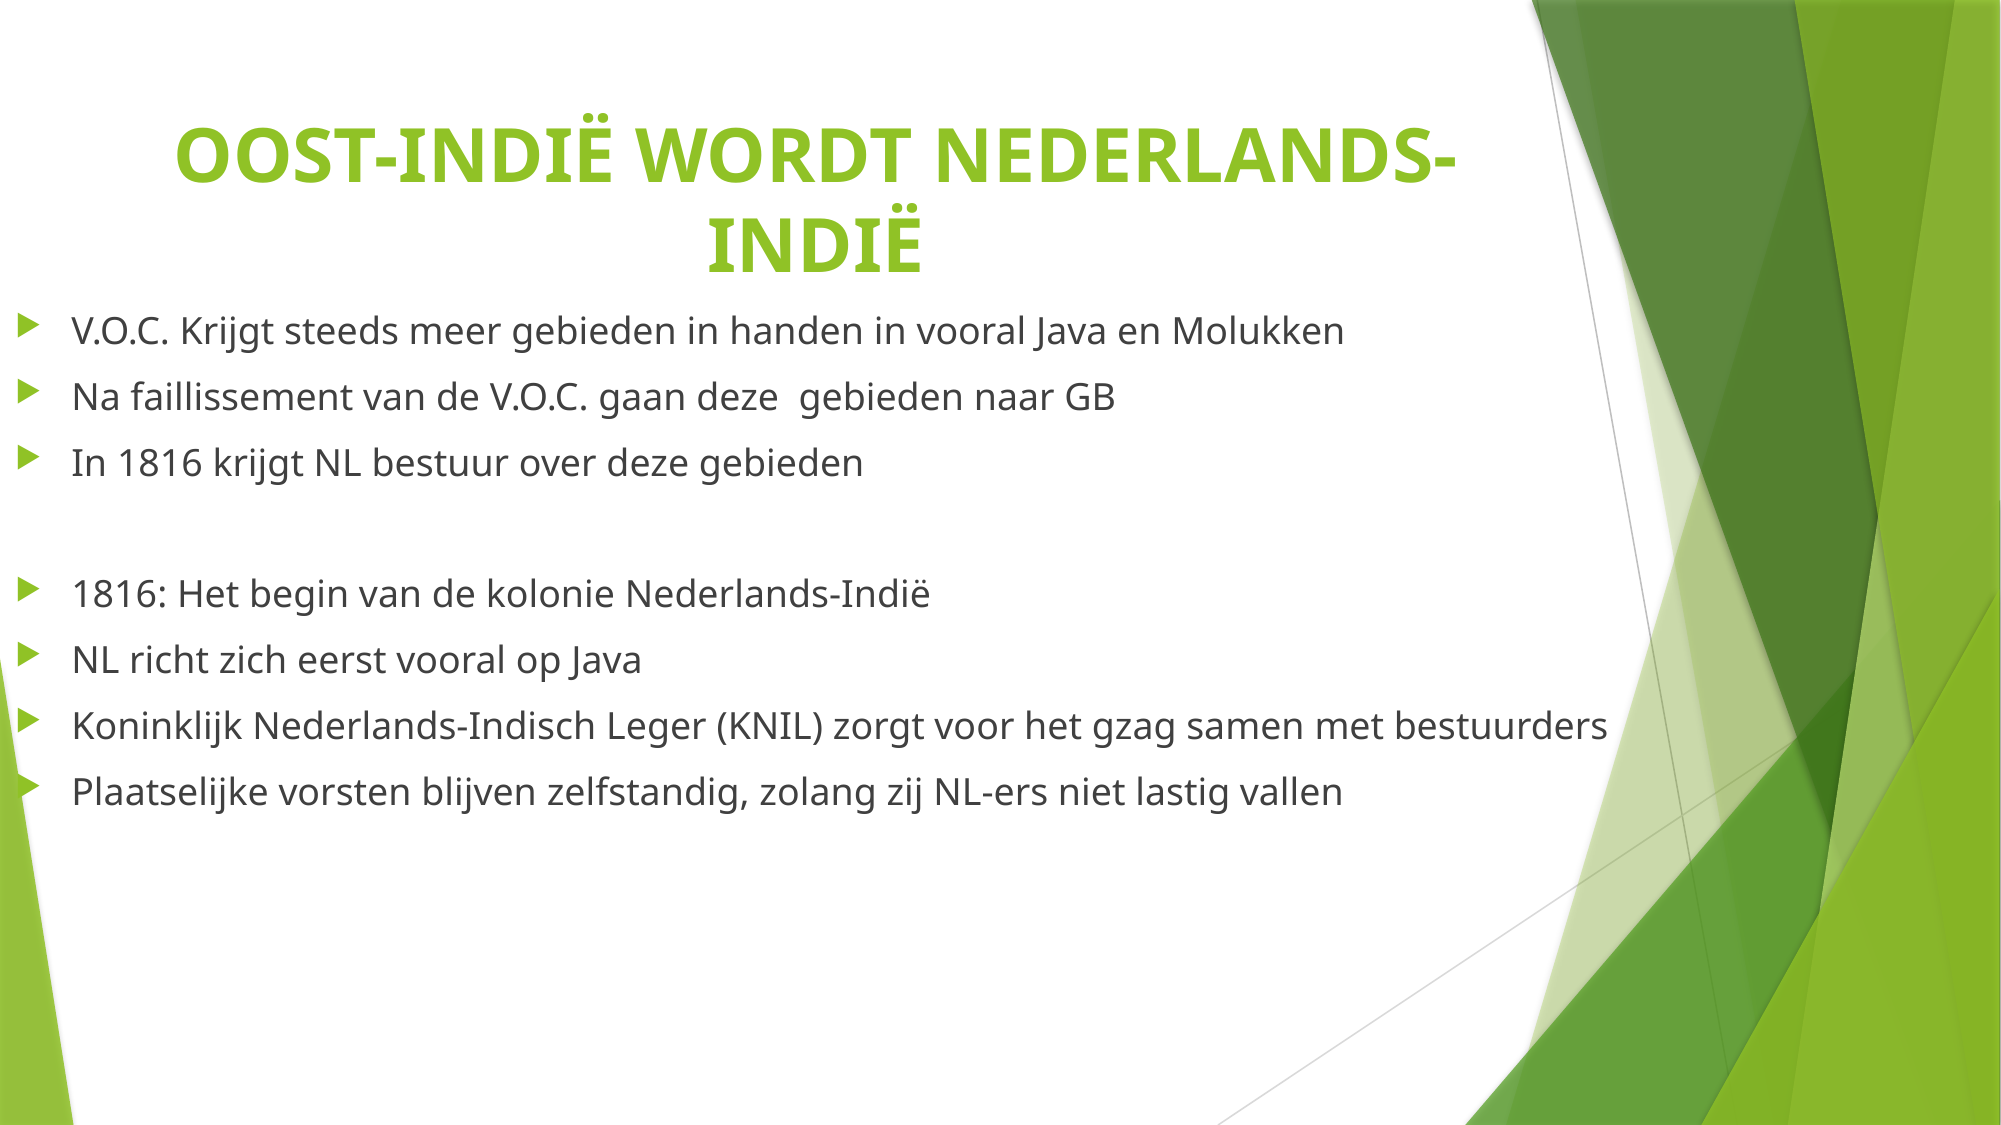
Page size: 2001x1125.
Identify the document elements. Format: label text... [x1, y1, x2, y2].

list V.O.C. Krijgt steeds meer gebieden in handen in vooral Java en Molukken Na faillissement van de V.O.C. gaan deze gebieden naar GB In 1816 krijgt NL bestuur over deze gebieden 1816: Het begin van de kolonie Nederlands-Indië NL richt zich eerst vooral op Java Koninklijk Nederlands-Indisch Leger (KNIL) zorgt voor het gzag samen met bestuurders Plaatselijke vorsten blijven zelfstandig, zolang zij NL-ers niet lastig vallen [0, 299, 2000, 1125]
title OOST-INDIË WORDT NEDERLANDS-INDIË [111, 99, 1522, 299]
